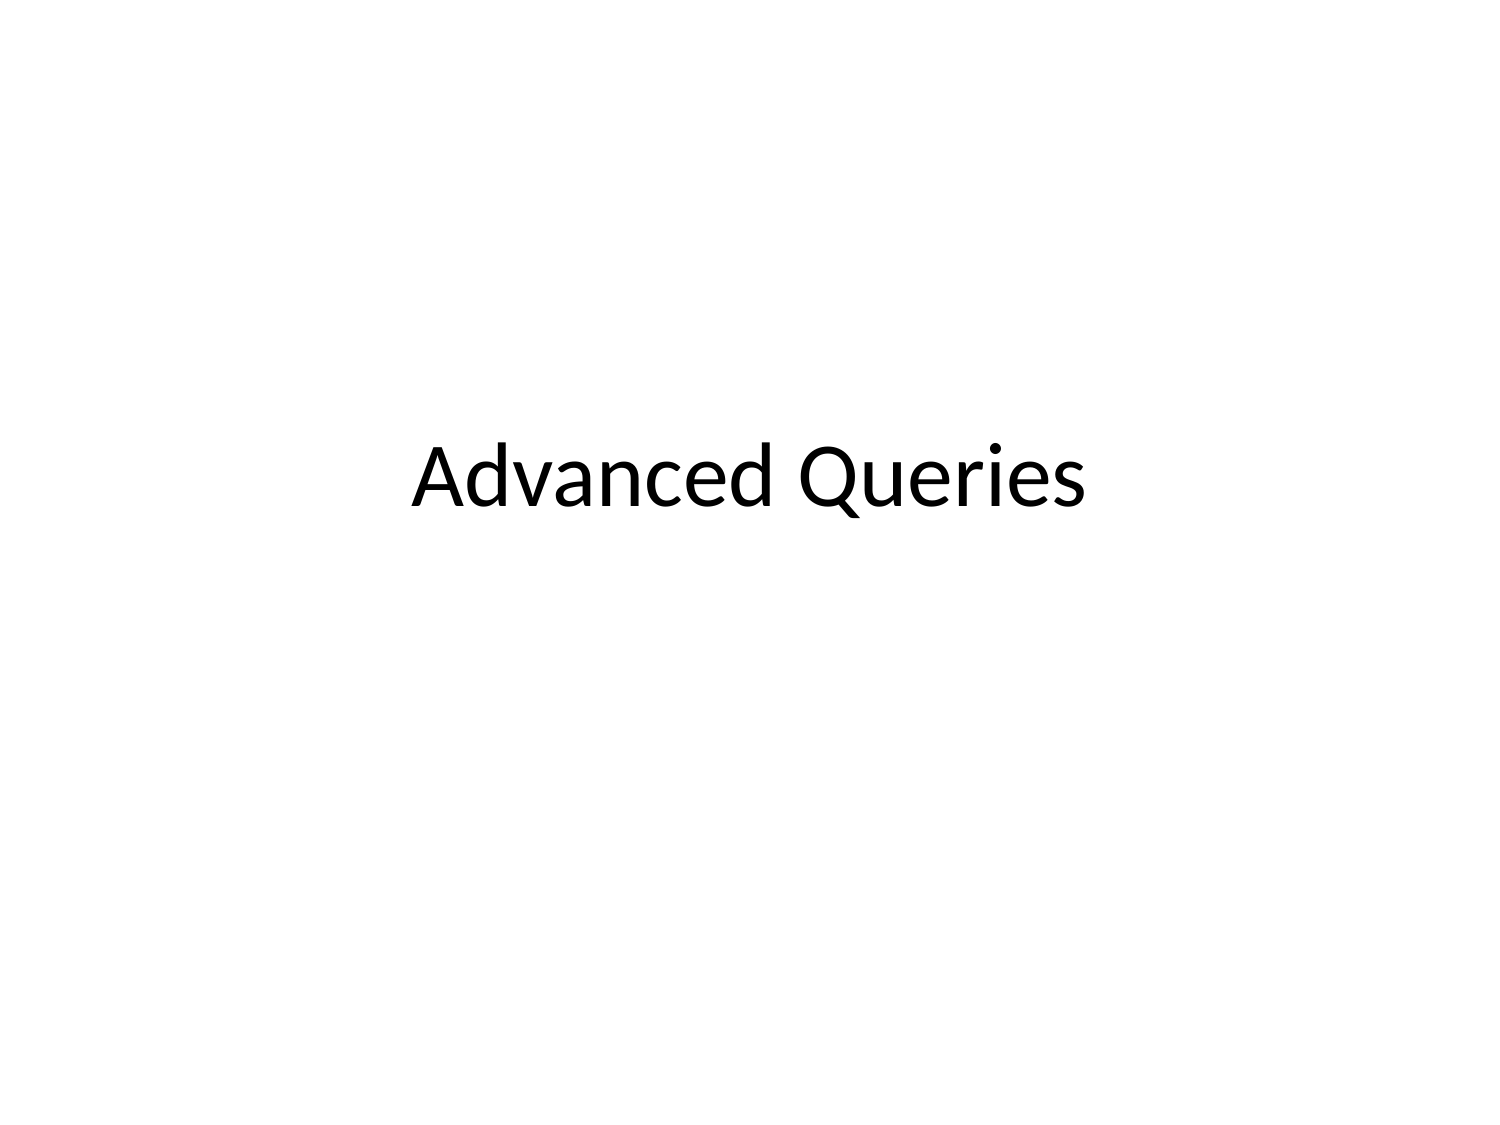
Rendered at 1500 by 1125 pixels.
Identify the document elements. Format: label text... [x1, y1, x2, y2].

title Advanced Queries [112, 349, 1388, 591]
